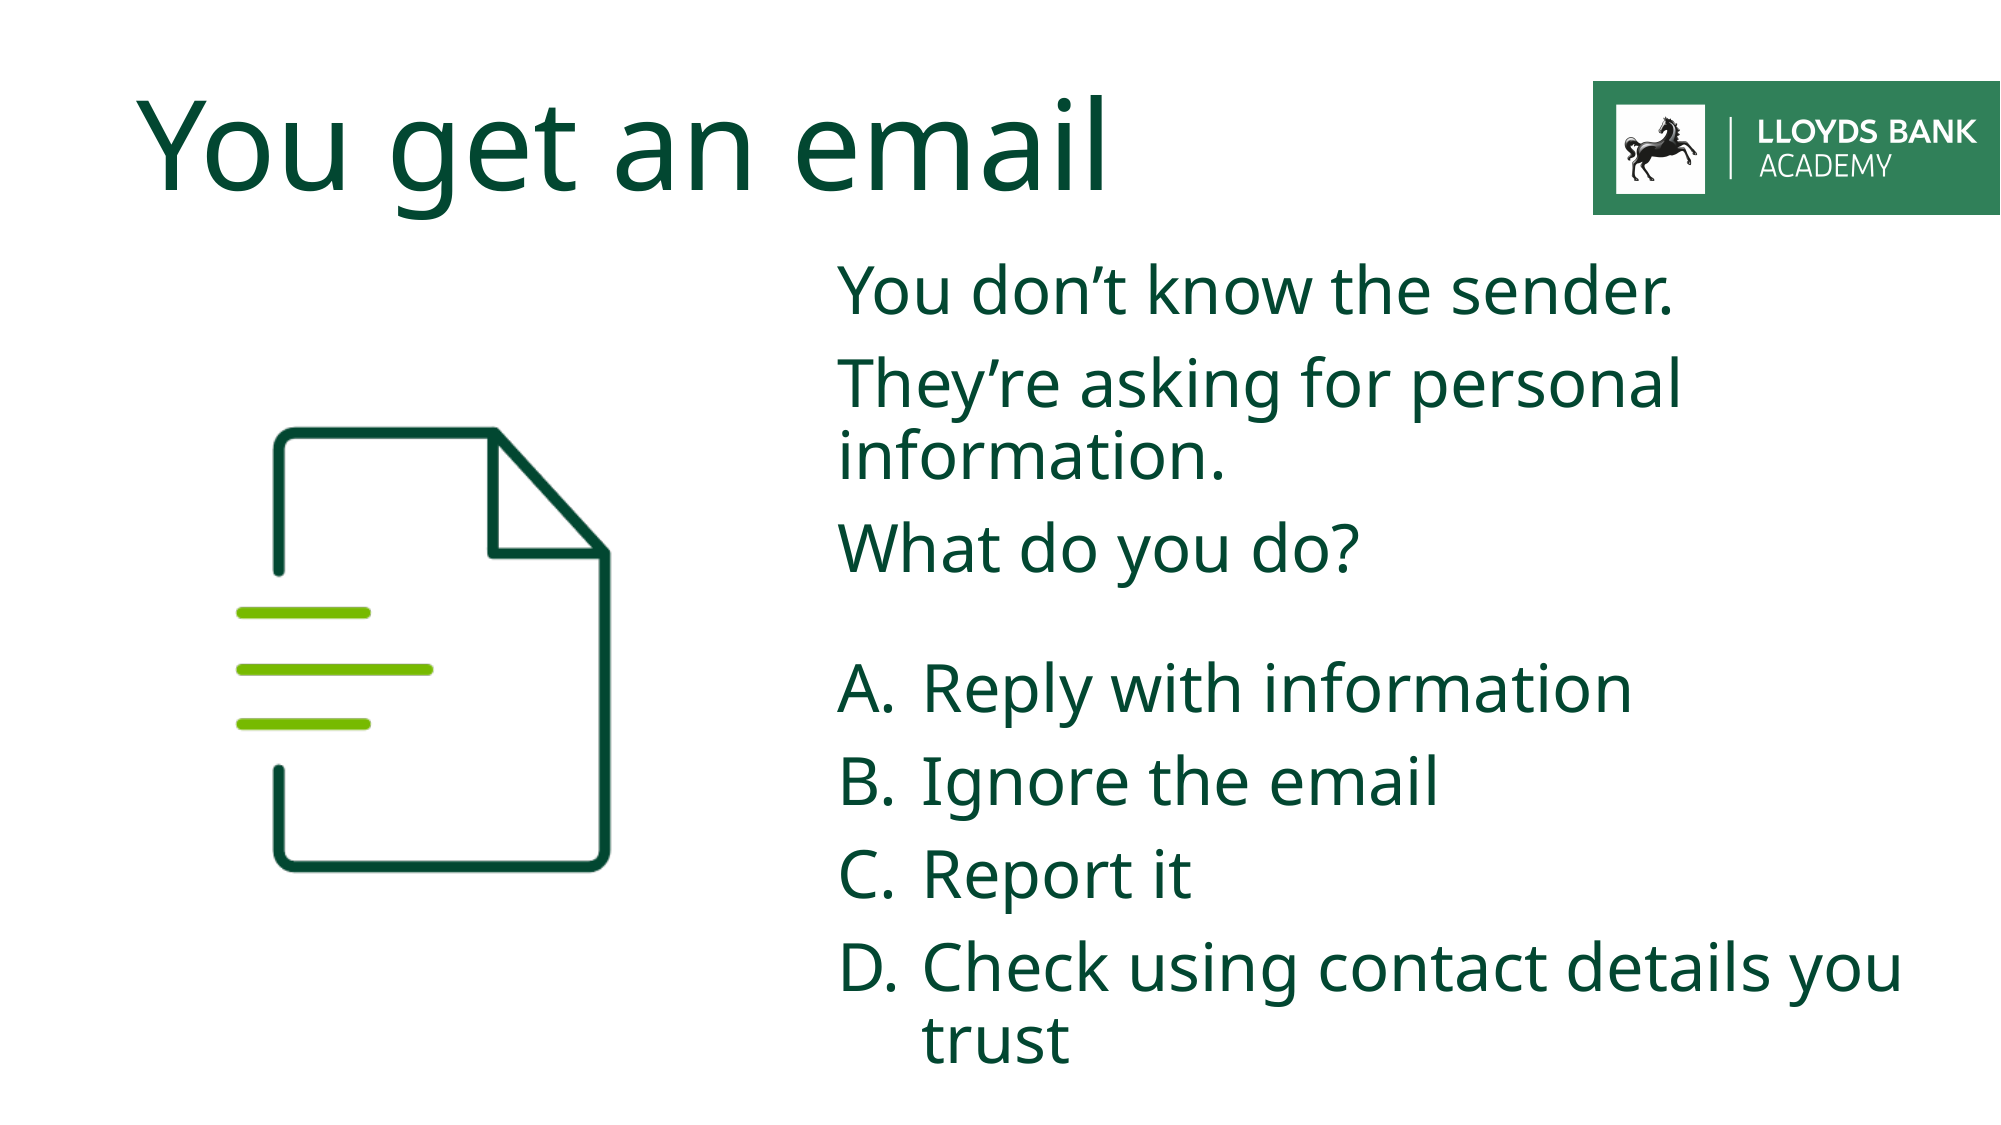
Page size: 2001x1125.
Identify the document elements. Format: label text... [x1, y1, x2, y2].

picture [1593, 81, 2000, 215]
picture [121, 328, 763, 972]
list You get an email [121, 75, 1579, 221]
list You don’t know the sender. They’re asking for personal information. What do you do? Reply with information Ignore the email Report it Check using contact details you trust [822, 392, 2000, 1036]
